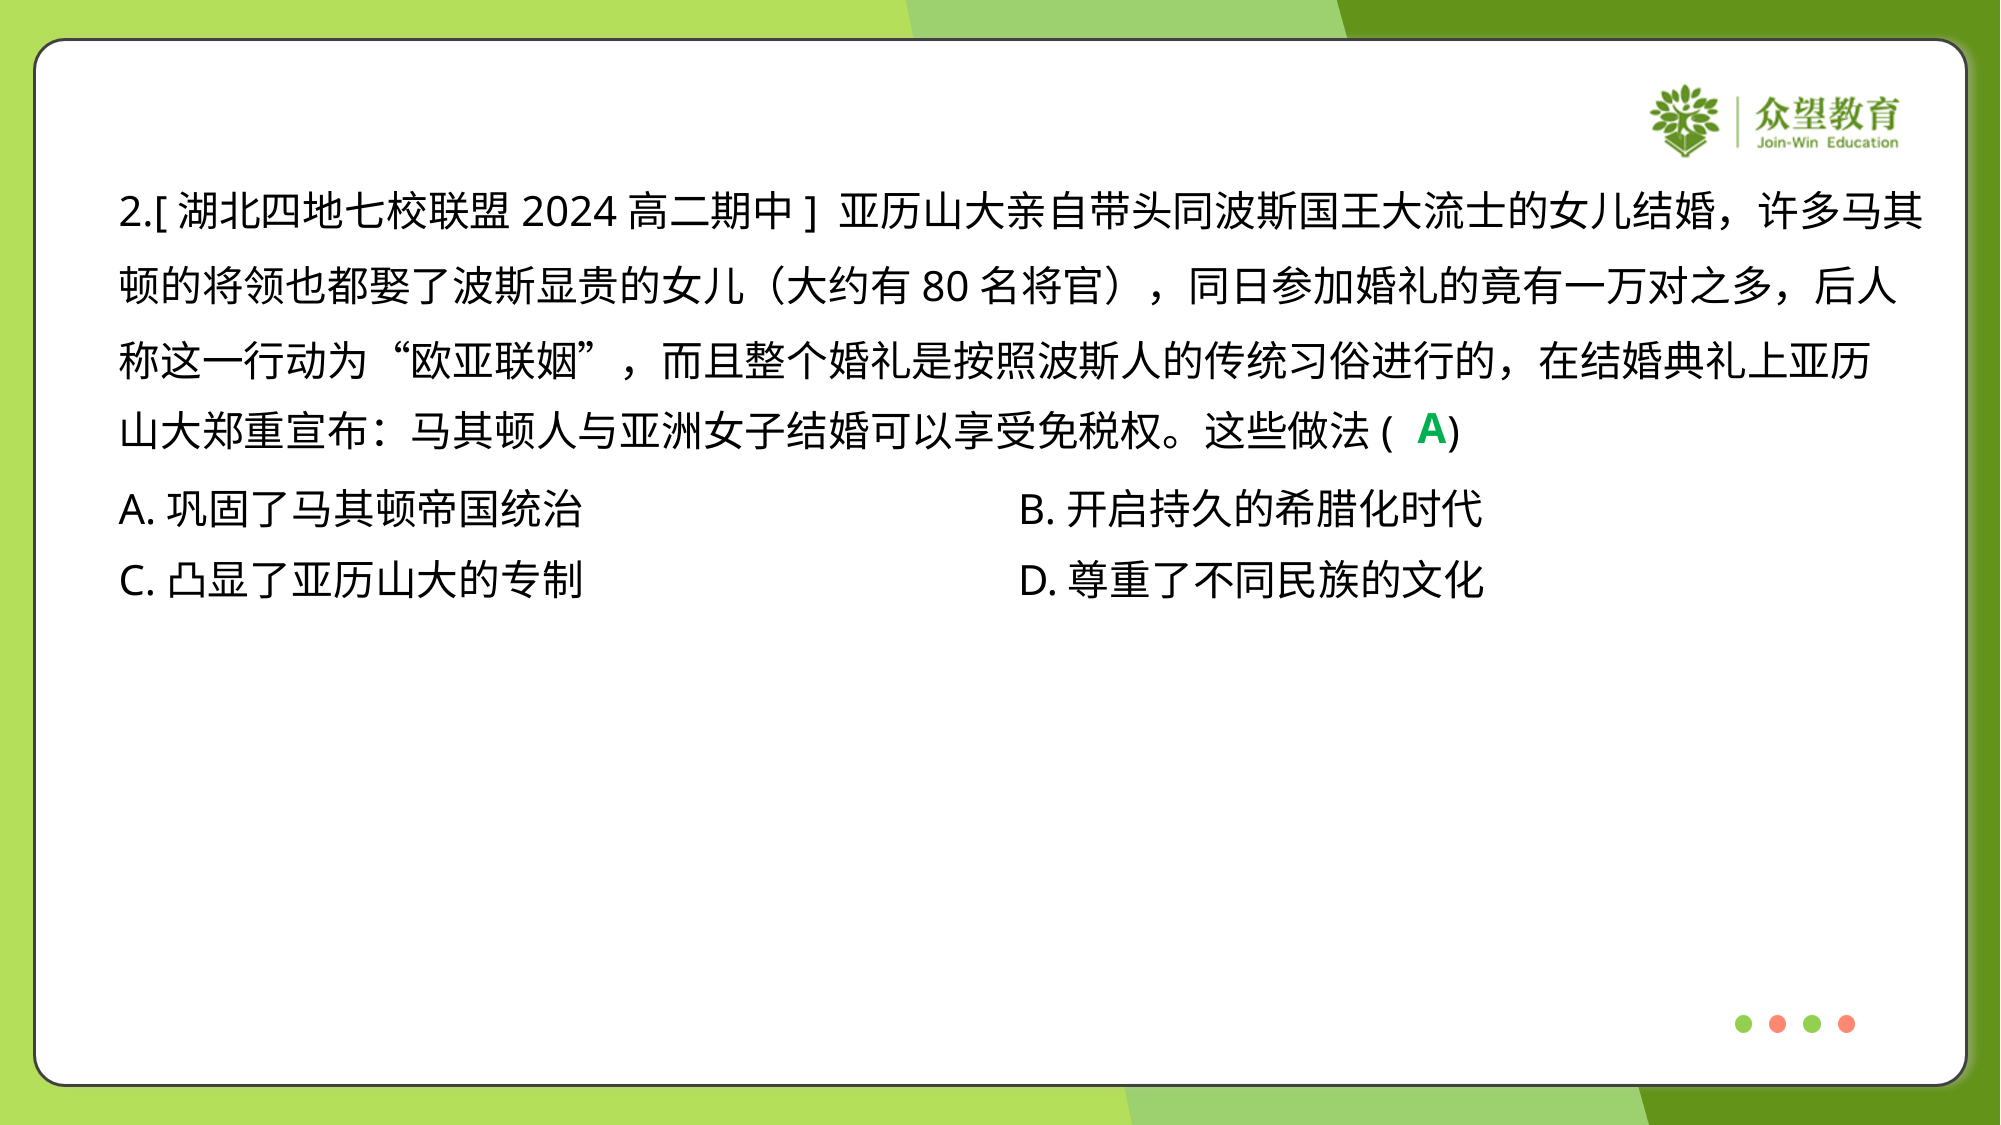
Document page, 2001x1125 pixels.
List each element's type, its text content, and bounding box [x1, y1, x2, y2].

text_box A.巩固了马其顿帝国统治 B.开启持久的希腊化时代 C.凸显了亚历山大的专制 D.尊重了不同民族的文化 [118, 457, 1883, 597]
text_box A [1401, 381, 1463, 446]
picture [0, 0, 2000, 1125]
text_box 2.[湖北四地七校联盟2024高二期中] 亚历山大亲自带头同波斯国王大流士的女儿结婚，许多马其 顿的将领也都娶了波斯显贵的女儿（大约有80名将官），同日参加婚礼的竟有一万对之多，后人 称这一行动为“欧亚联姻”，而且整个婚礼是按照波斯人的传统习俗进行的，在结婚典礼上亚历 山大郑重宣布：马其顿人与亚洲女子结婚可以享受免税权。这些做法( ) [118, 159, 1883, 448]
